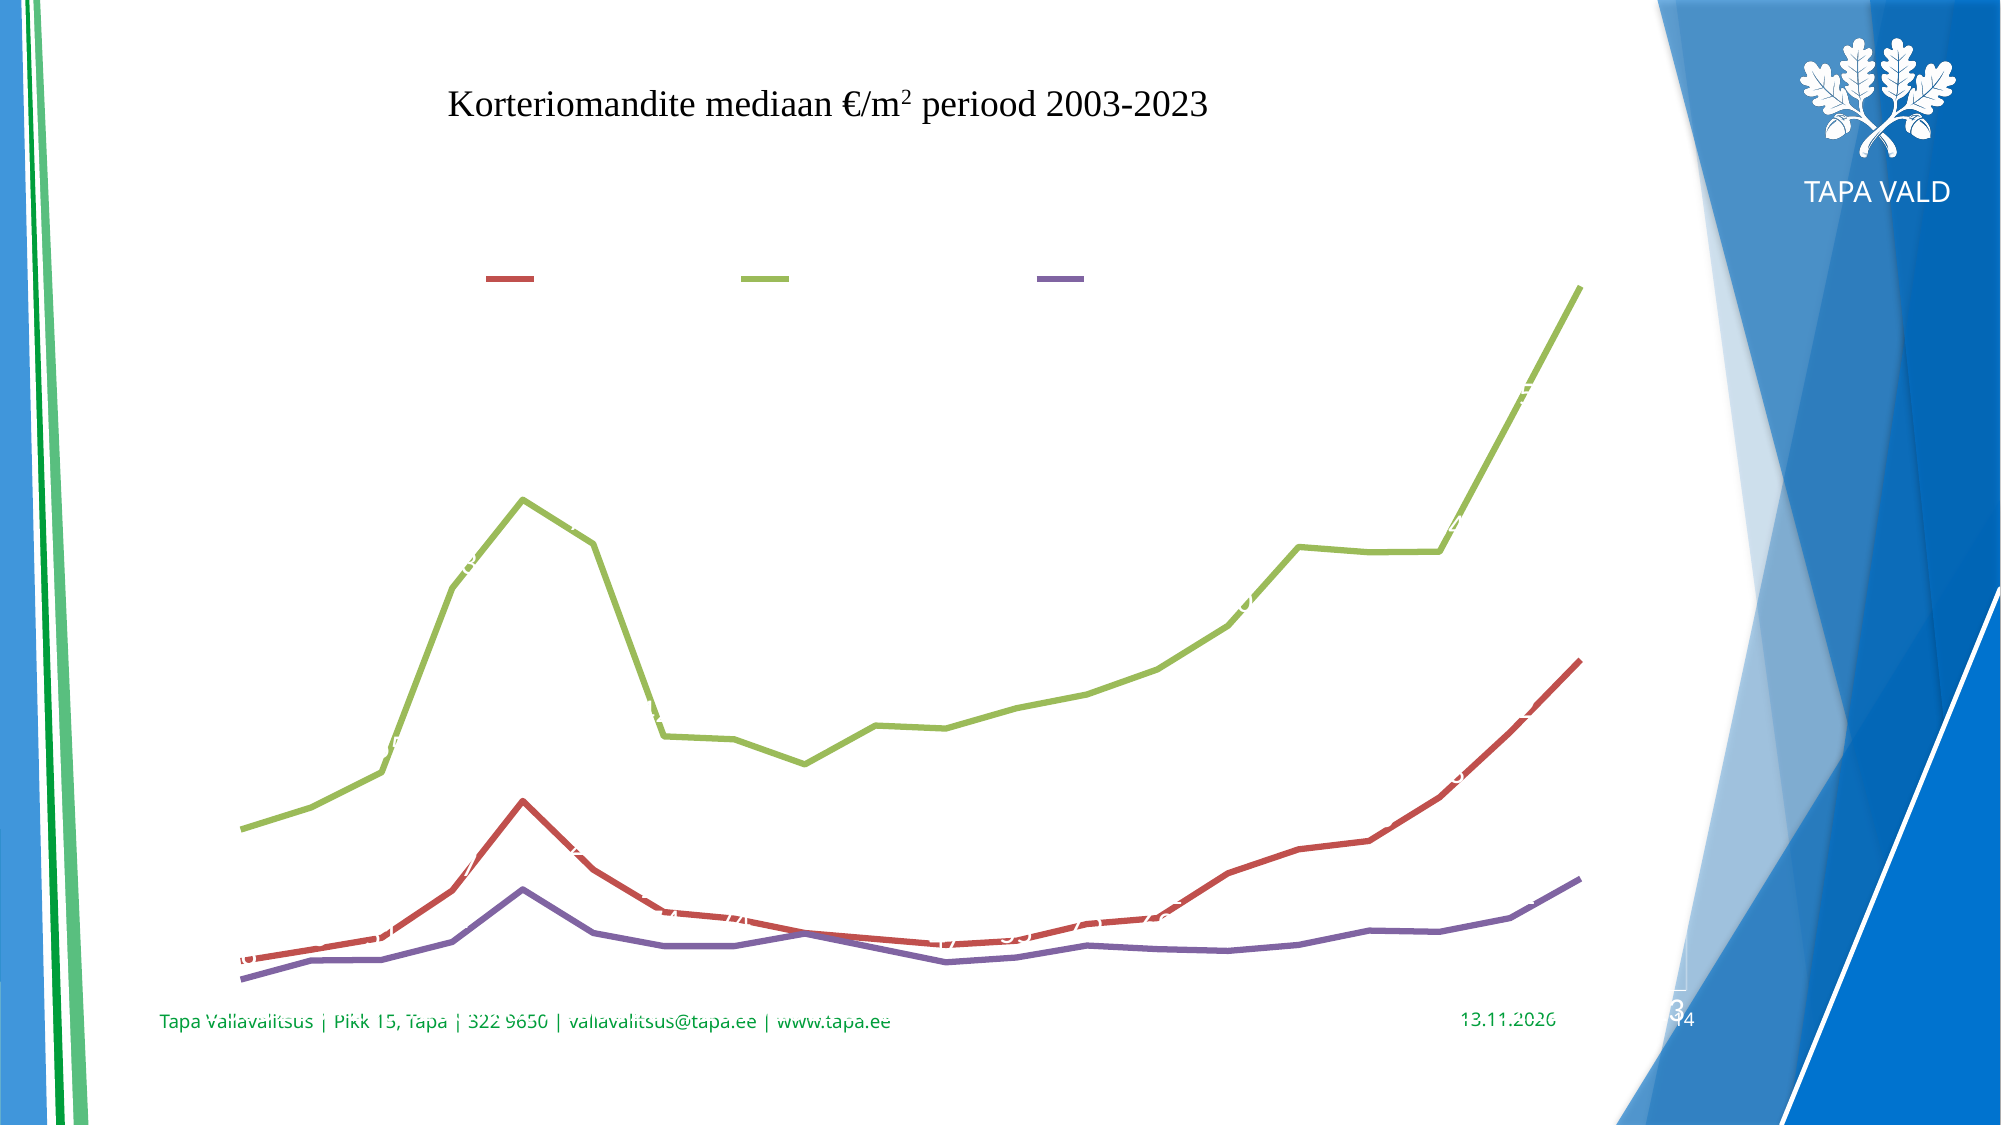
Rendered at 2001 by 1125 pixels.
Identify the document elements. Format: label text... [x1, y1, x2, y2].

text_box Korteriomandite mediaan €/m2 periood 2003-2023 [370, 71, 1287, 131]
picture [1800, 38, 1956, 158]
chart [94, 132, 1711, 1052]
